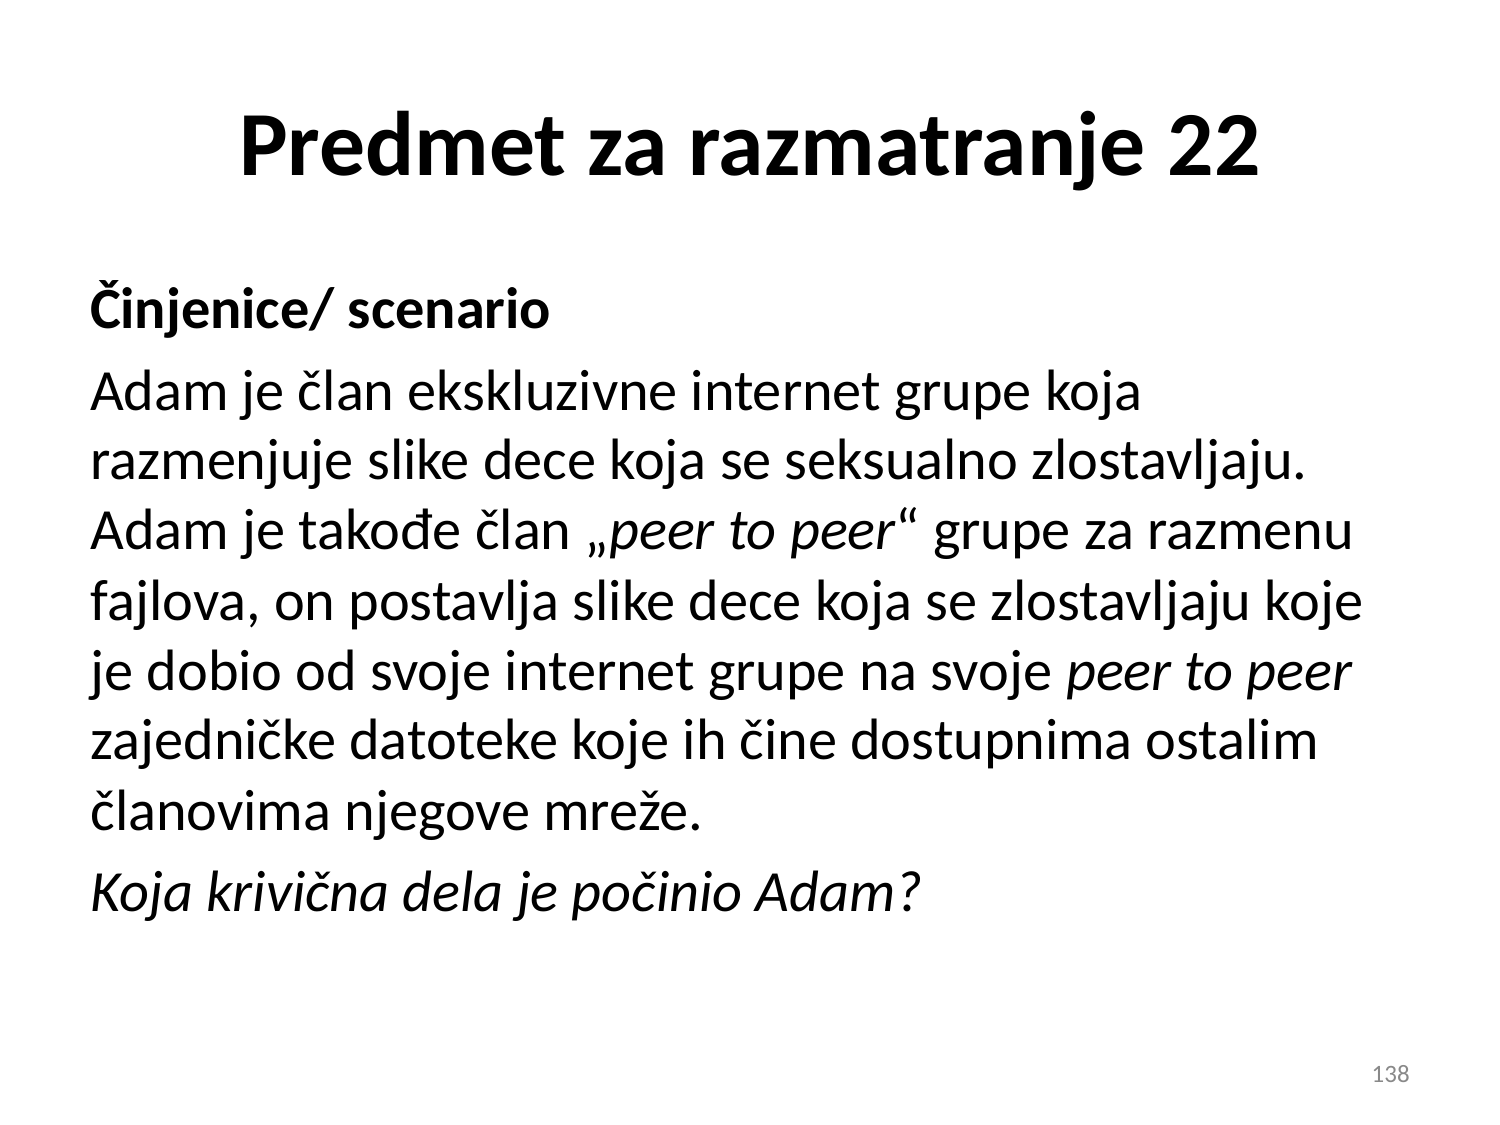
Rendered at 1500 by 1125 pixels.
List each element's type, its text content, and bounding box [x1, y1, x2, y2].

slide_number 138 [1074, 1042, 1425, 1103]
title Predmet za razmatranje 22 [74, 44, 1426, 233]
list Činjenice/ scenario Adam je član ekskluzivne internet grupe koja razmenjuje slike dece koja se seksualno zlostavljaju. Adam je takođe član „peer to peer“ grupe za razmenu fajlova, on postavlja slike dece koja se zlostavljaju koje je dobio od svoje internet grupe na svoje peer to peer zajedničke datoteke koje ih čine dostupnima ostalim članovima njegove mreže. Koja krivična dela je počinio Adam? [74, 262, 1426, 1006]
